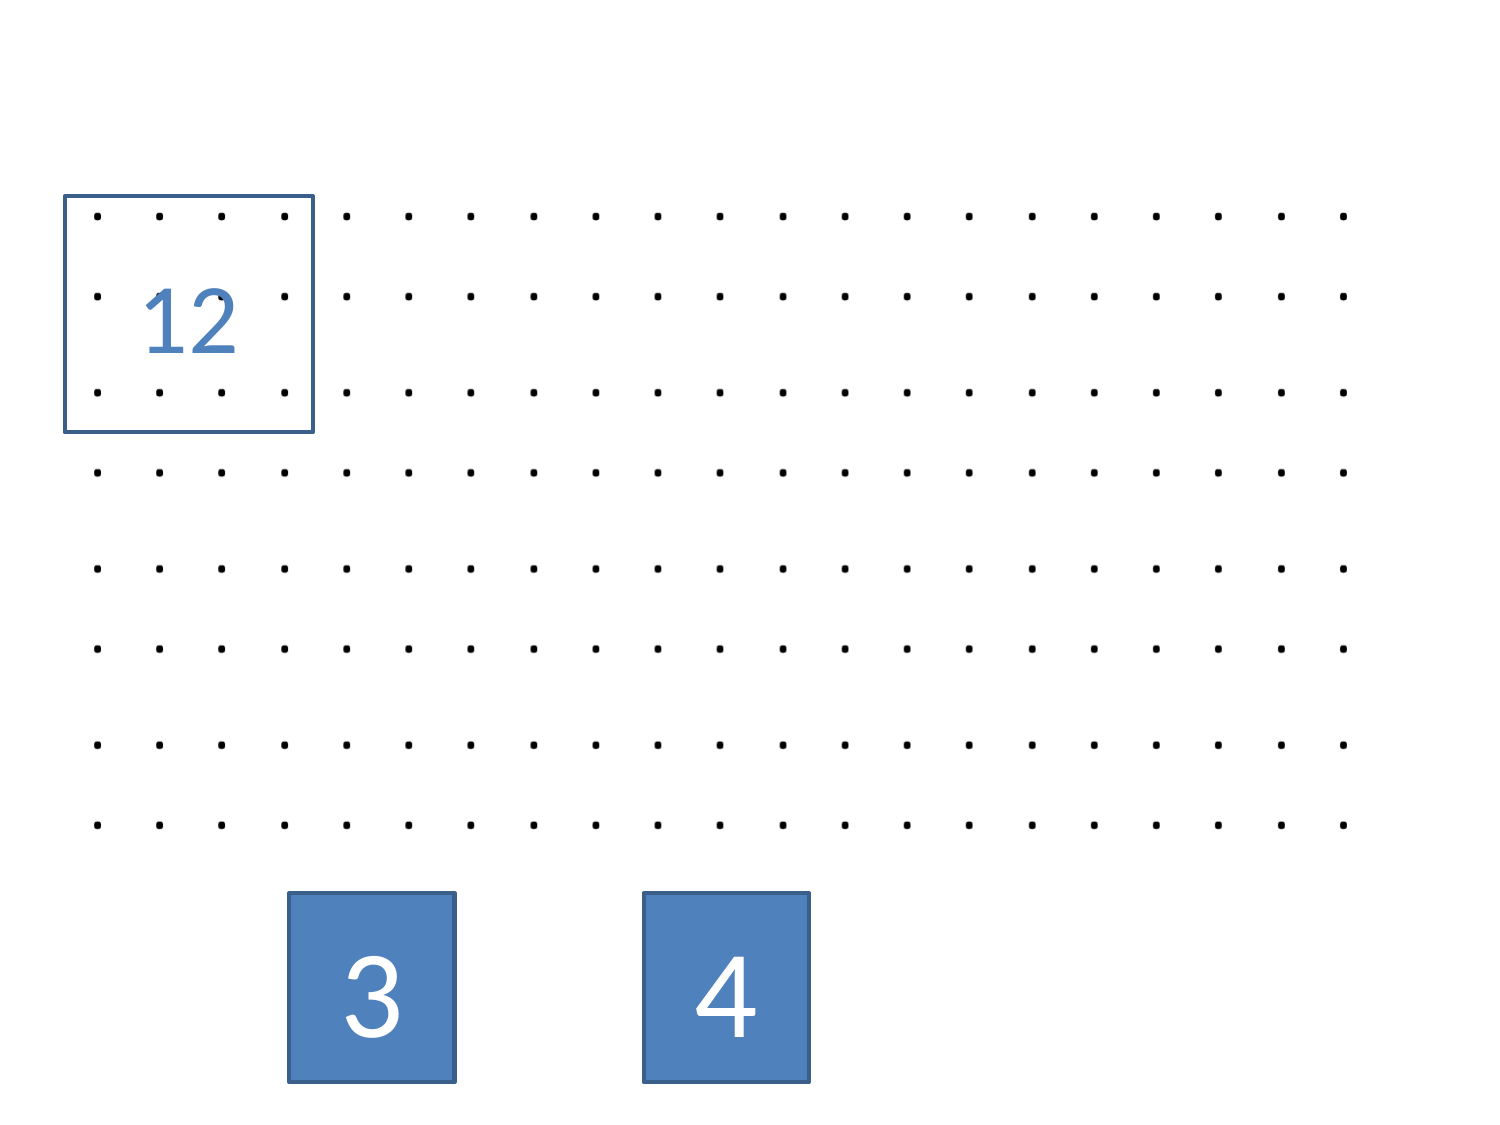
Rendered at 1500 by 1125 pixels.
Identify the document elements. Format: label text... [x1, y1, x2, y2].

text_box 3 [287, 969, 457, 1084]
text_box 4 [642, 969, 811, 1084]
picture [49, 136, 1452, 960]
